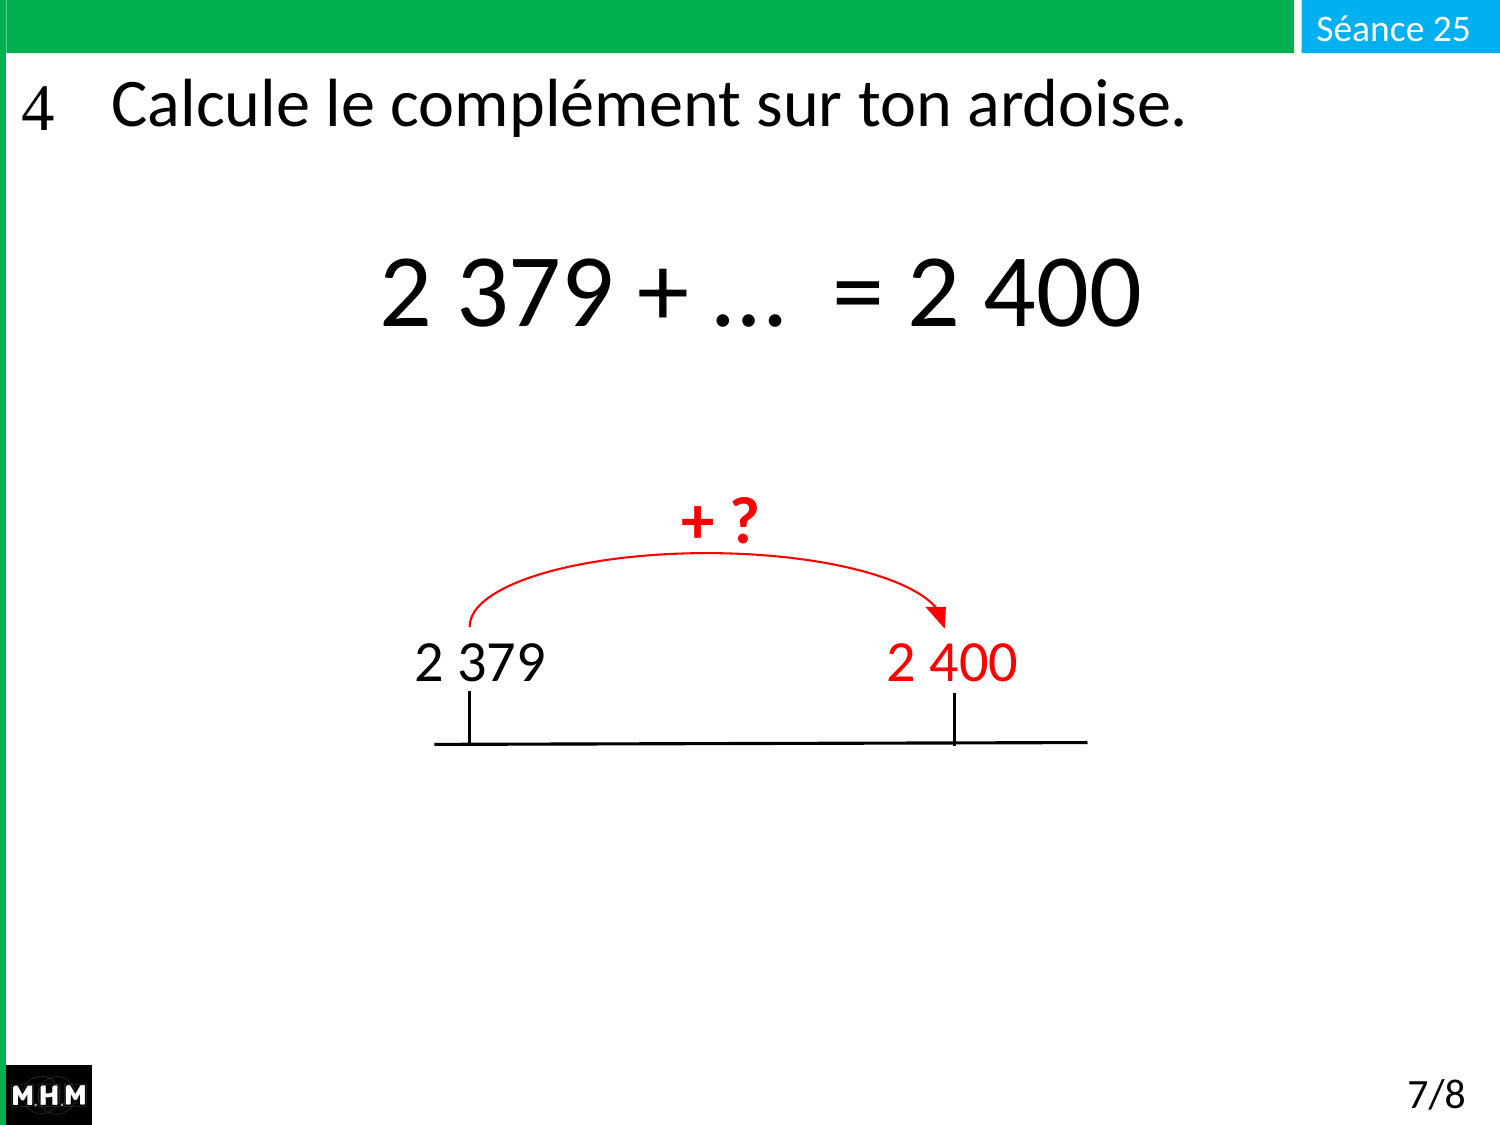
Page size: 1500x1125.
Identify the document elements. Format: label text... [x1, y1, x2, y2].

list 7/8 [1373, 1064, 1500, 1125]
title Calcule le complément sur ton ardoise. [96, 60, 1391, 150]
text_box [400, 469, 1088, 746]
picture [6, 1065, 92, 1125]
text_box 2 379 + … = 2 400 [331, 215, 1191, 356]
